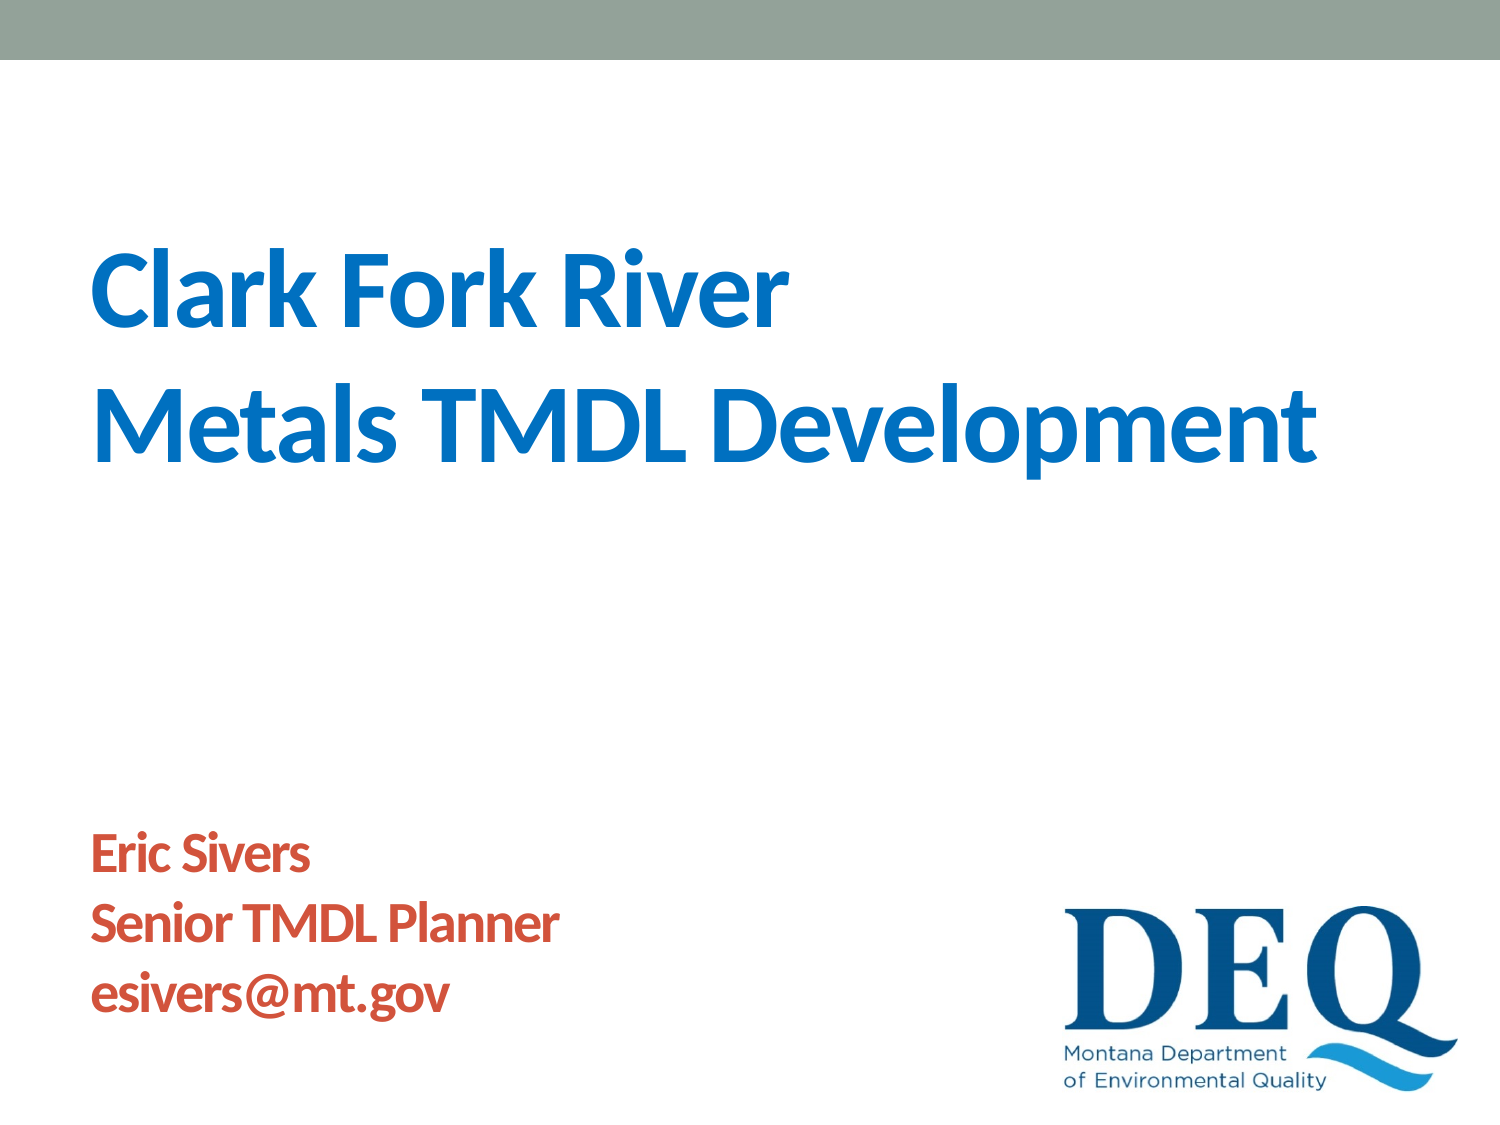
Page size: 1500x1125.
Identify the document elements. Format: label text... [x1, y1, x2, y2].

text_box Eric Sivers Senior TMDL Planner esivers@mt.gov [74, 774, 1366, 1063]
title Clark Fork River Metals TMDL Development [75, 87, 1425, 613]
picture [1062, 906, 1458, 1094]
